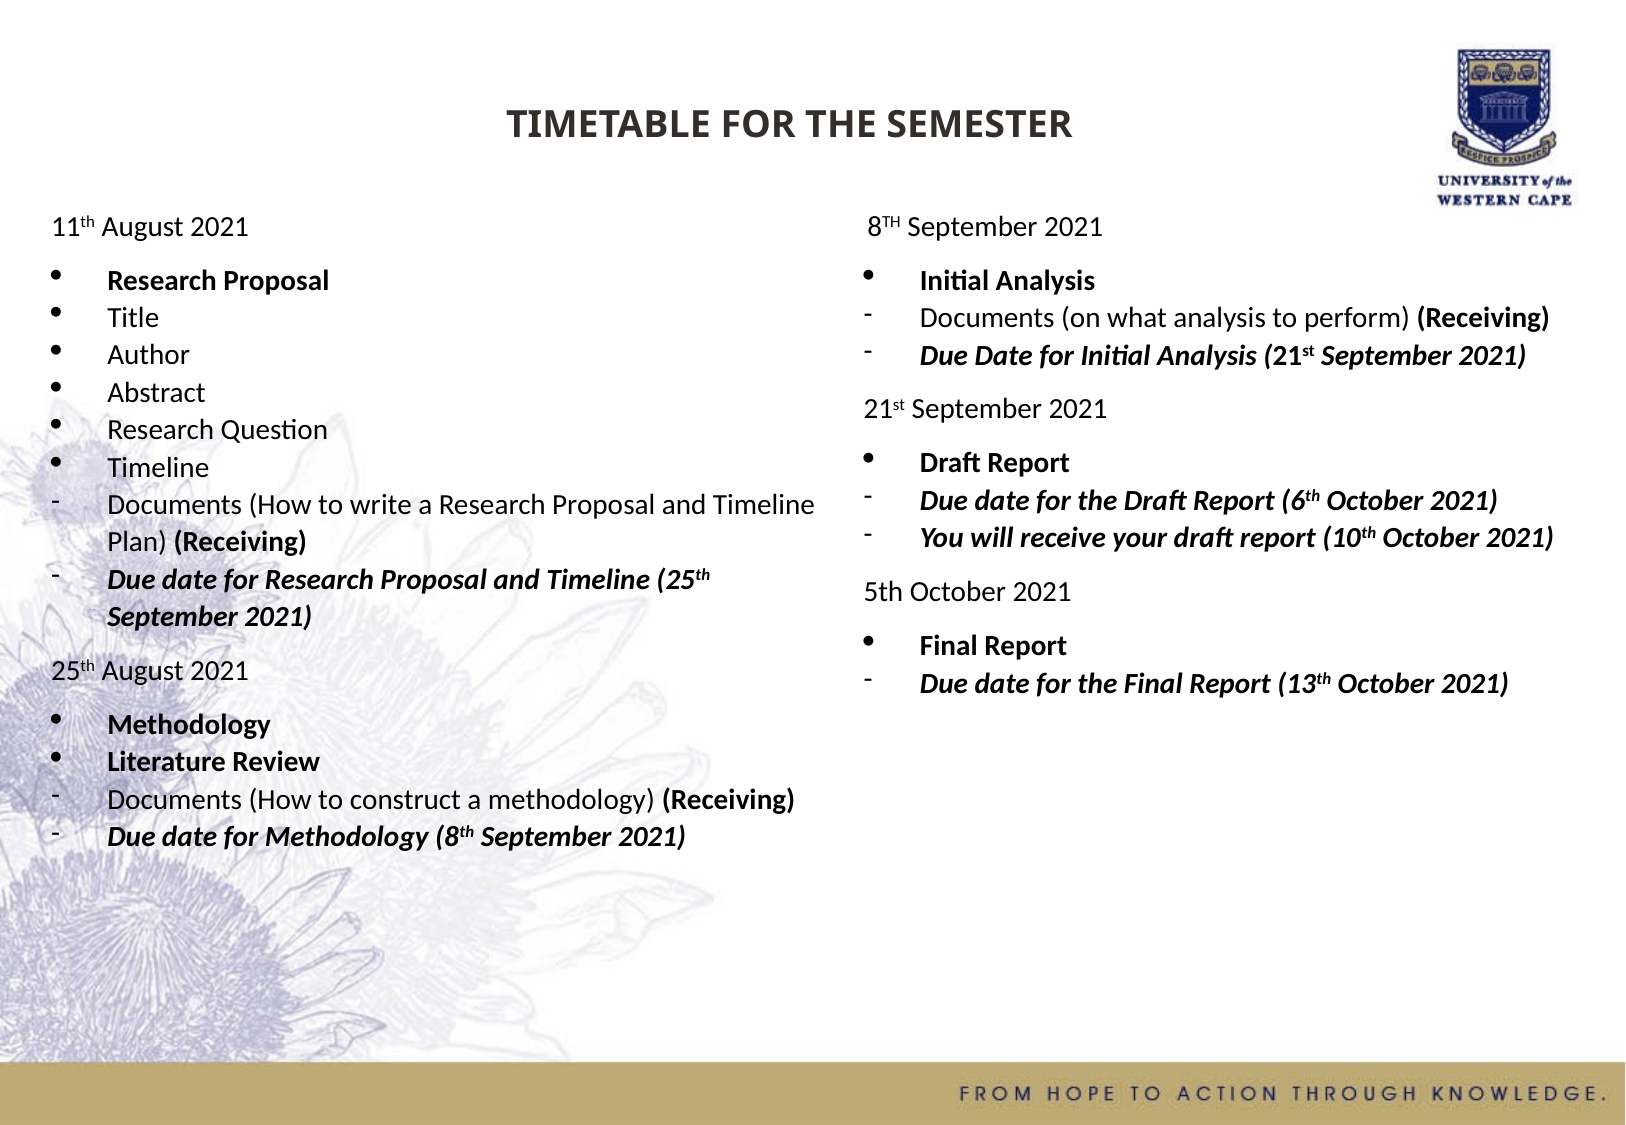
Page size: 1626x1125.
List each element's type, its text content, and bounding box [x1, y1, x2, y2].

text_box 11th August 2021 Research Proposal Title Author Abstract Research Question Timeline Documents (How to write a Research Proposal and Timeline Plan) (Receiving) Due date for Research Proposal and Timeline (25th September 2021) 25th August 2021 Methodology Literature Review Documents (How to construct a methodology) (Receiving) Due date for Methodology (8th September 2021) [36, 197, 849, 860]
text_box 8TH September 2021 Initial Analysis Documents (on what analysis to perform) (Receiving) Due Date for Initial Analysis (21st September 2021) 21st September 2021 Draft Report Due date for the Draft Report (6th October 2021) You will receive your draft report (10th October 2021) 5th October 2021 Final Report Due date for the Final Report (13th October 2021) [848, 197, 1625, 707]
picture [0, 0, 1626, 1125]
text_box Timetable for the Semester [296, 92, 1283, 153]
